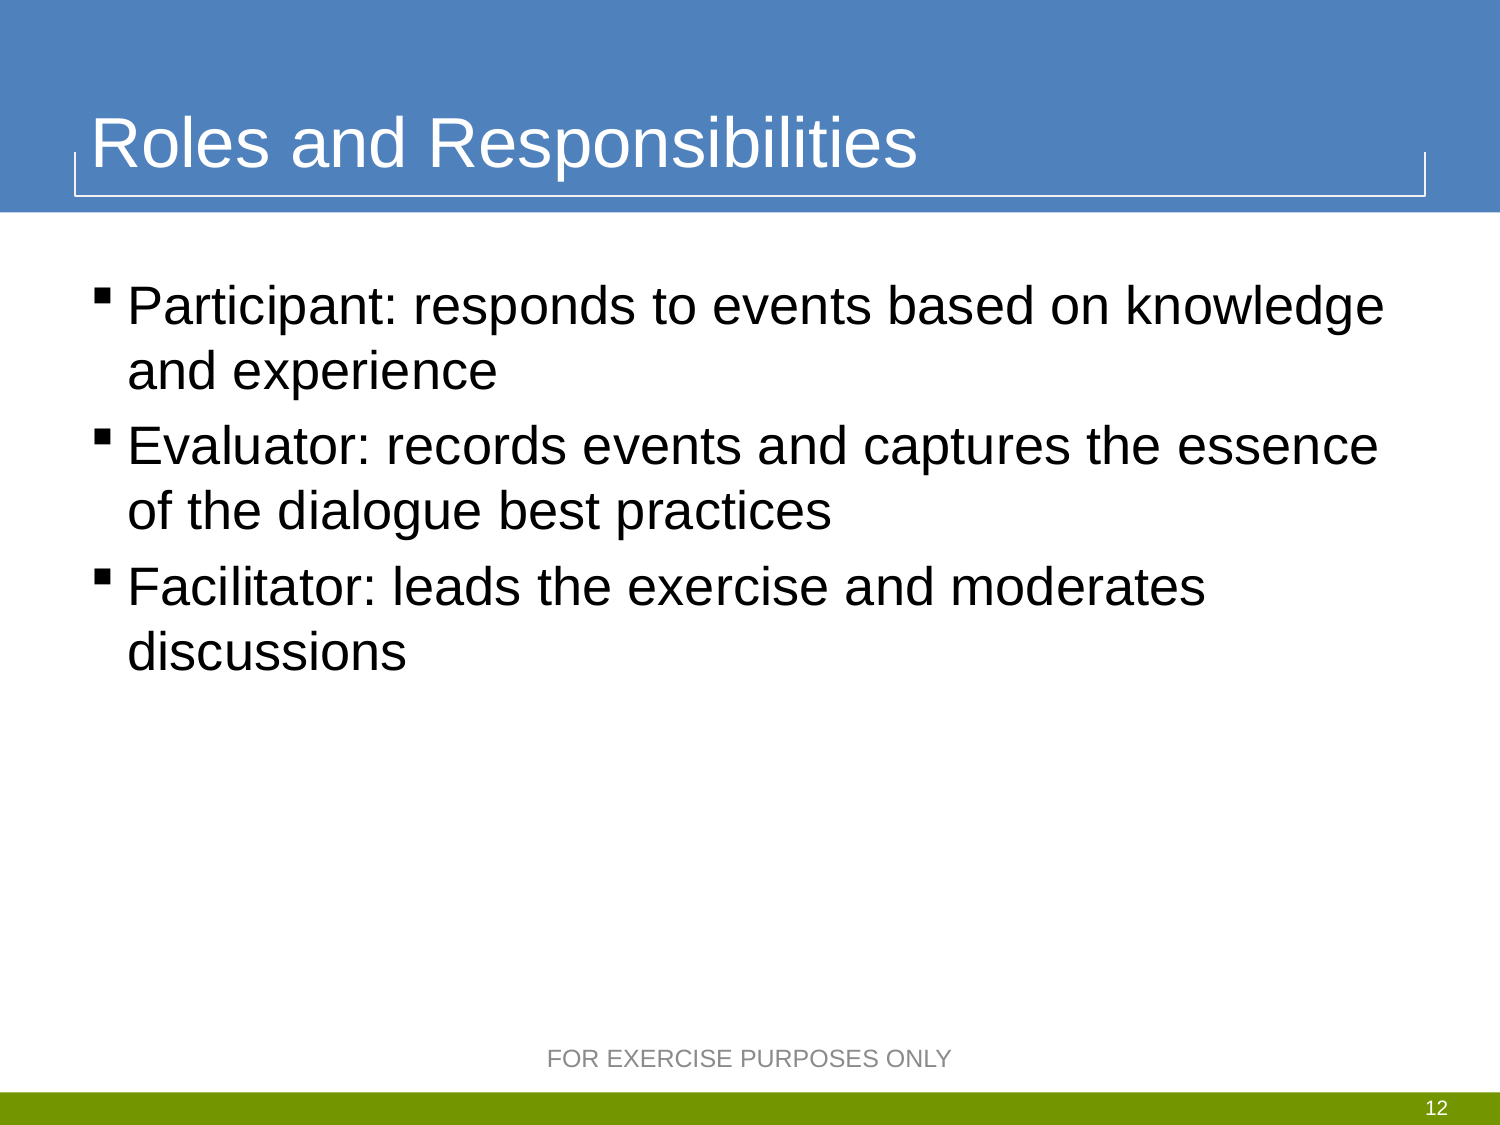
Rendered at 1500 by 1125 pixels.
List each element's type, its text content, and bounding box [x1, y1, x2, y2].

list Participant: responds to events based on knowledge and experience Evaluator: records events and captures the essence of the dialogue best practices Facilitator: leads the exercise and moderates discussions [74, 262, 1426, 1006]
footer FOR EXERCISE PURPOSES ONLY [512, 1042, 988, 1103]
title Roles and Responsibilities [74, 44, 1426, 233]
